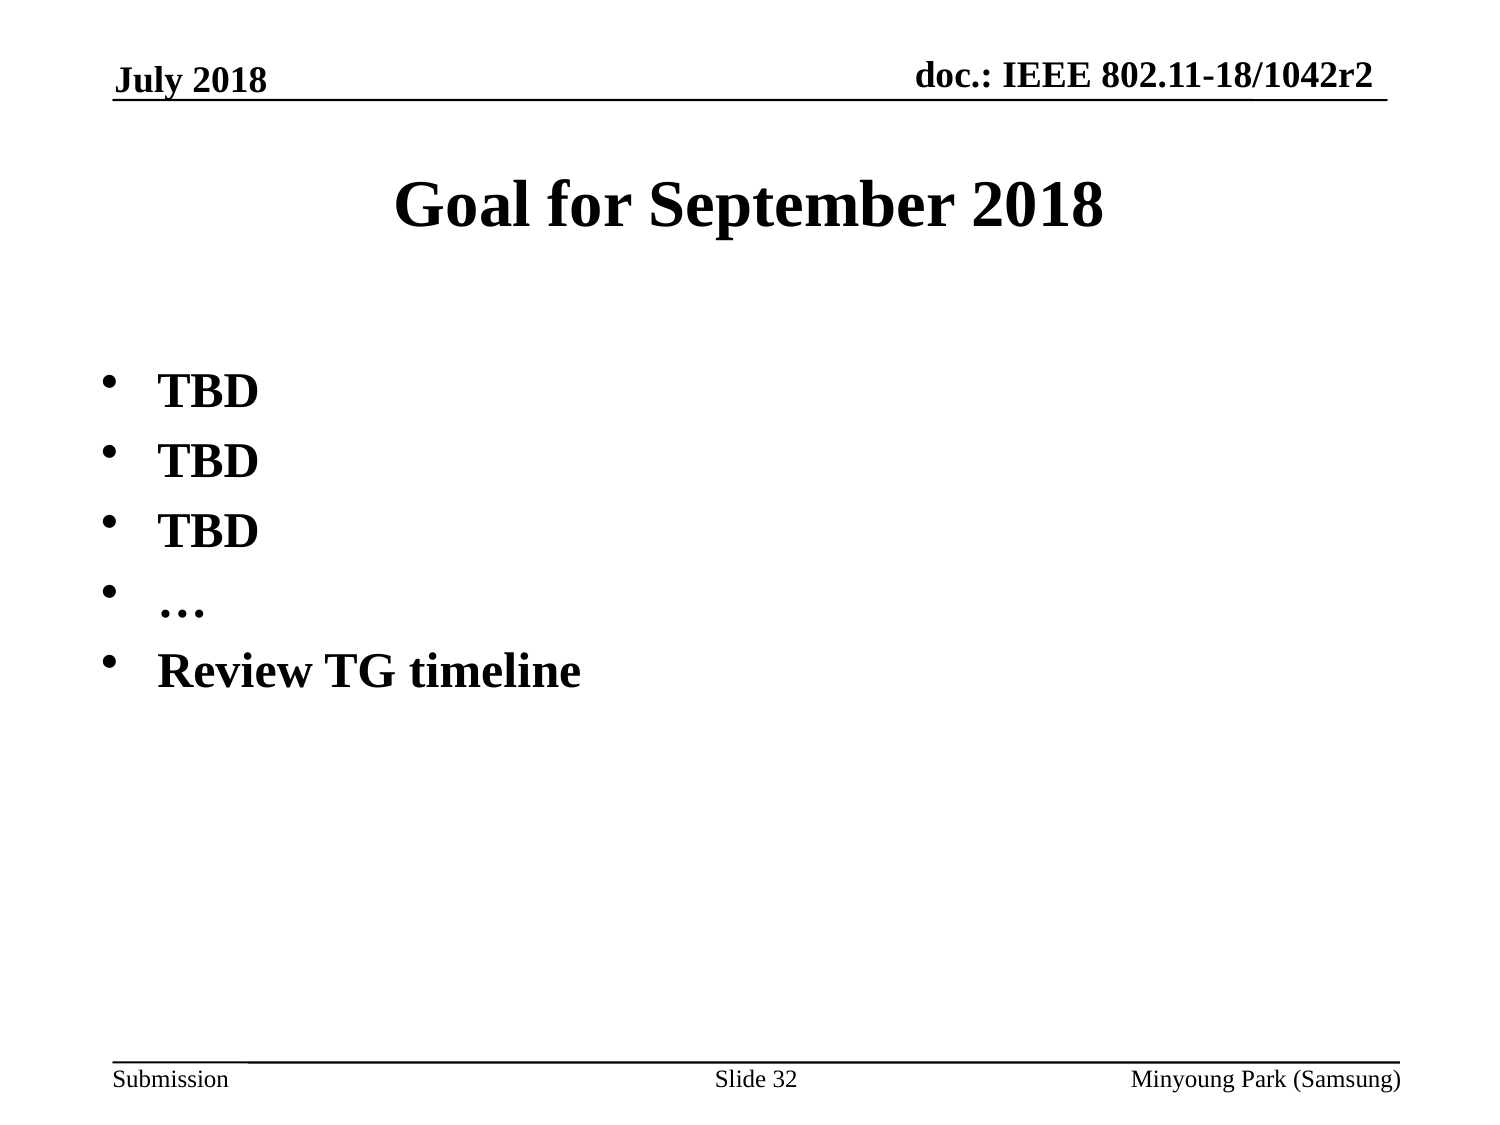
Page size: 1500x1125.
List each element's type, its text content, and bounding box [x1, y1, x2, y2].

footer Minyoung Park (Samsung) [949, 1061, 1402, 1093]
slide_number Slide 32 [712, 1061, 800, 1093]
title Goal for September 2018 [112, 112, 1388, 288]
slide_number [114, 54, 335, 101]
list TBD TBD TBD … Review TG timeline [85, 350, 1425, 1025]
